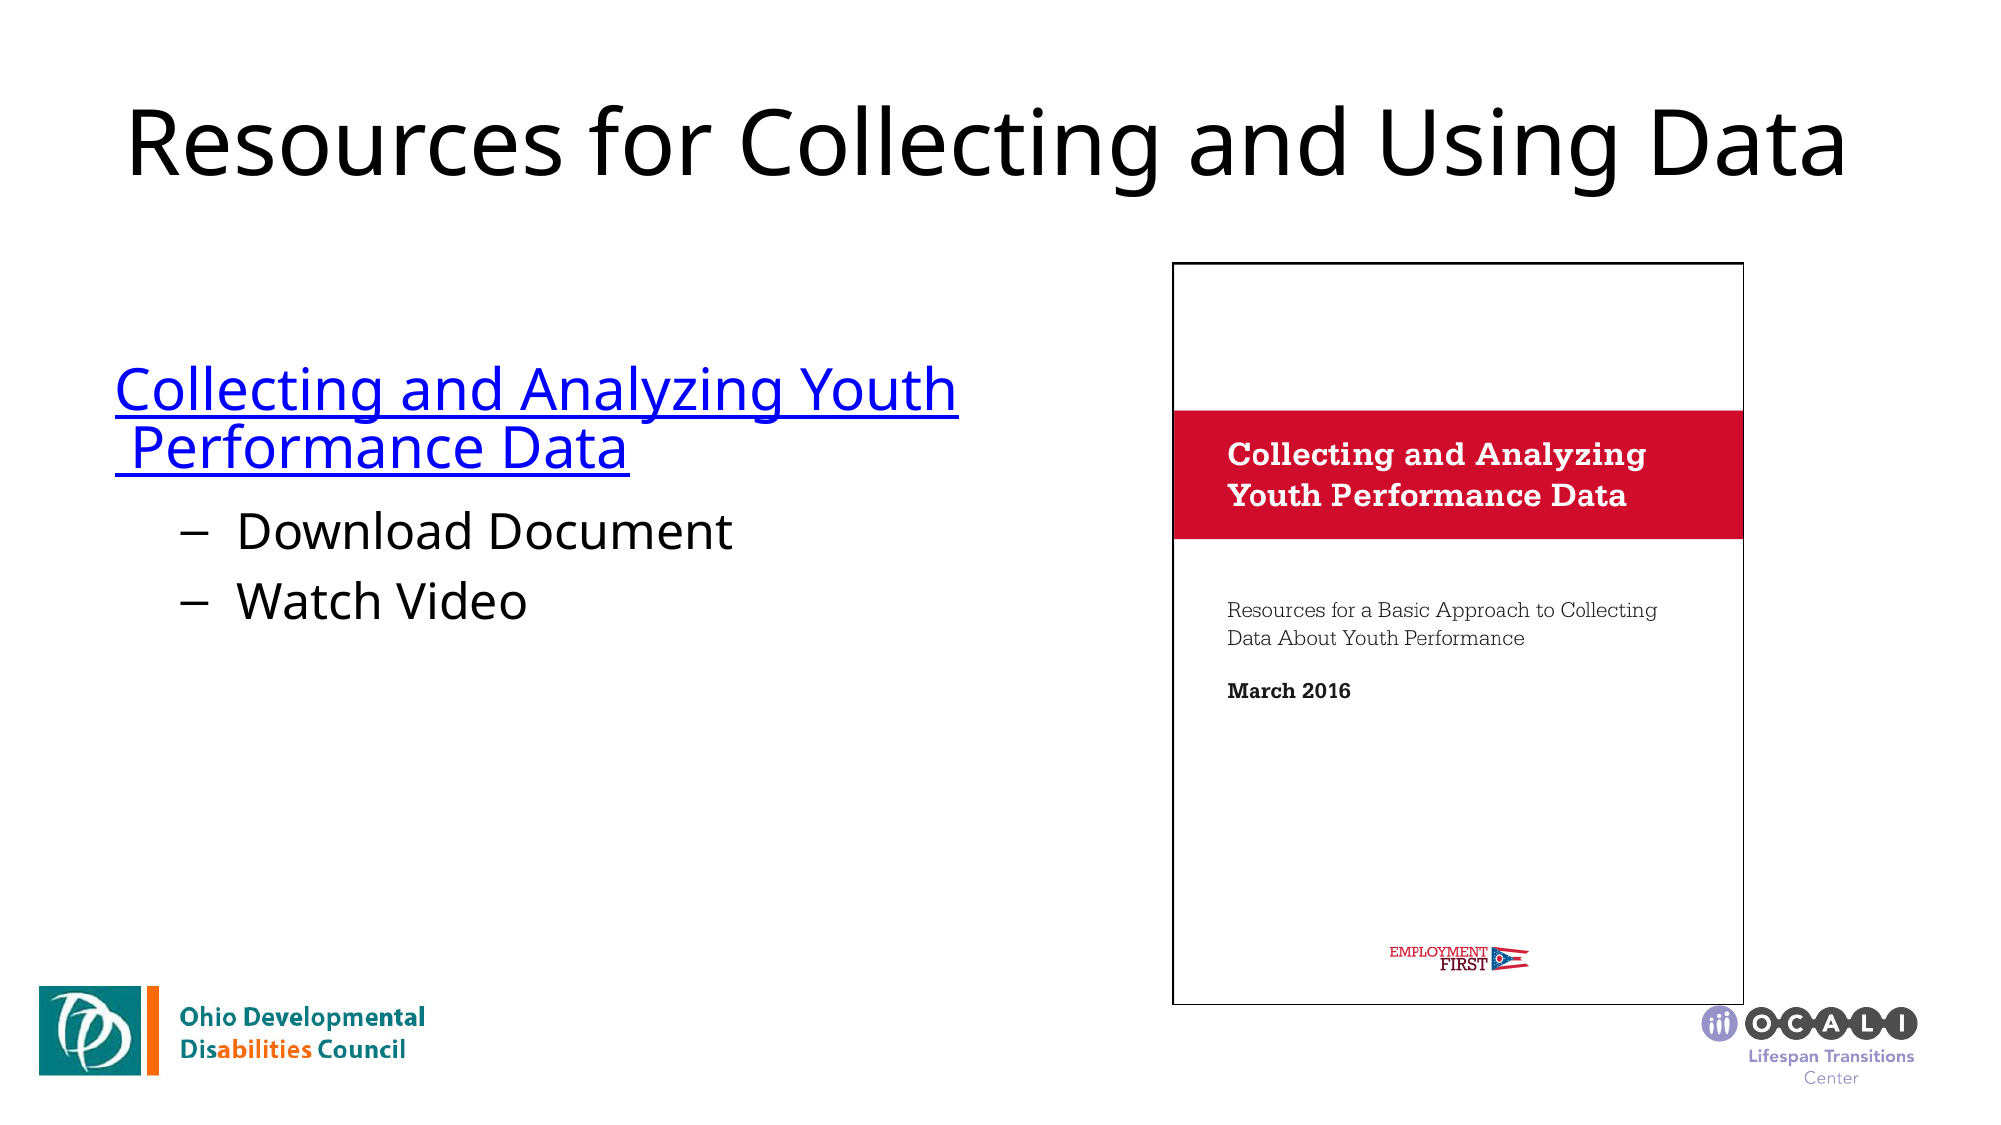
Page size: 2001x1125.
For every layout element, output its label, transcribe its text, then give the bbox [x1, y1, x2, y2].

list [1172, 262, 1745, 1006]
list Collecting and Analyzing Youth Performance Data Download Document Watch Video [99, 262, 984, 1005]
title Resources for Collecting and Using Data [99, 45, 1900, 233]
picture [1697, 1001, 1923, 1088]
picture [26, 986, 471, 1085]
